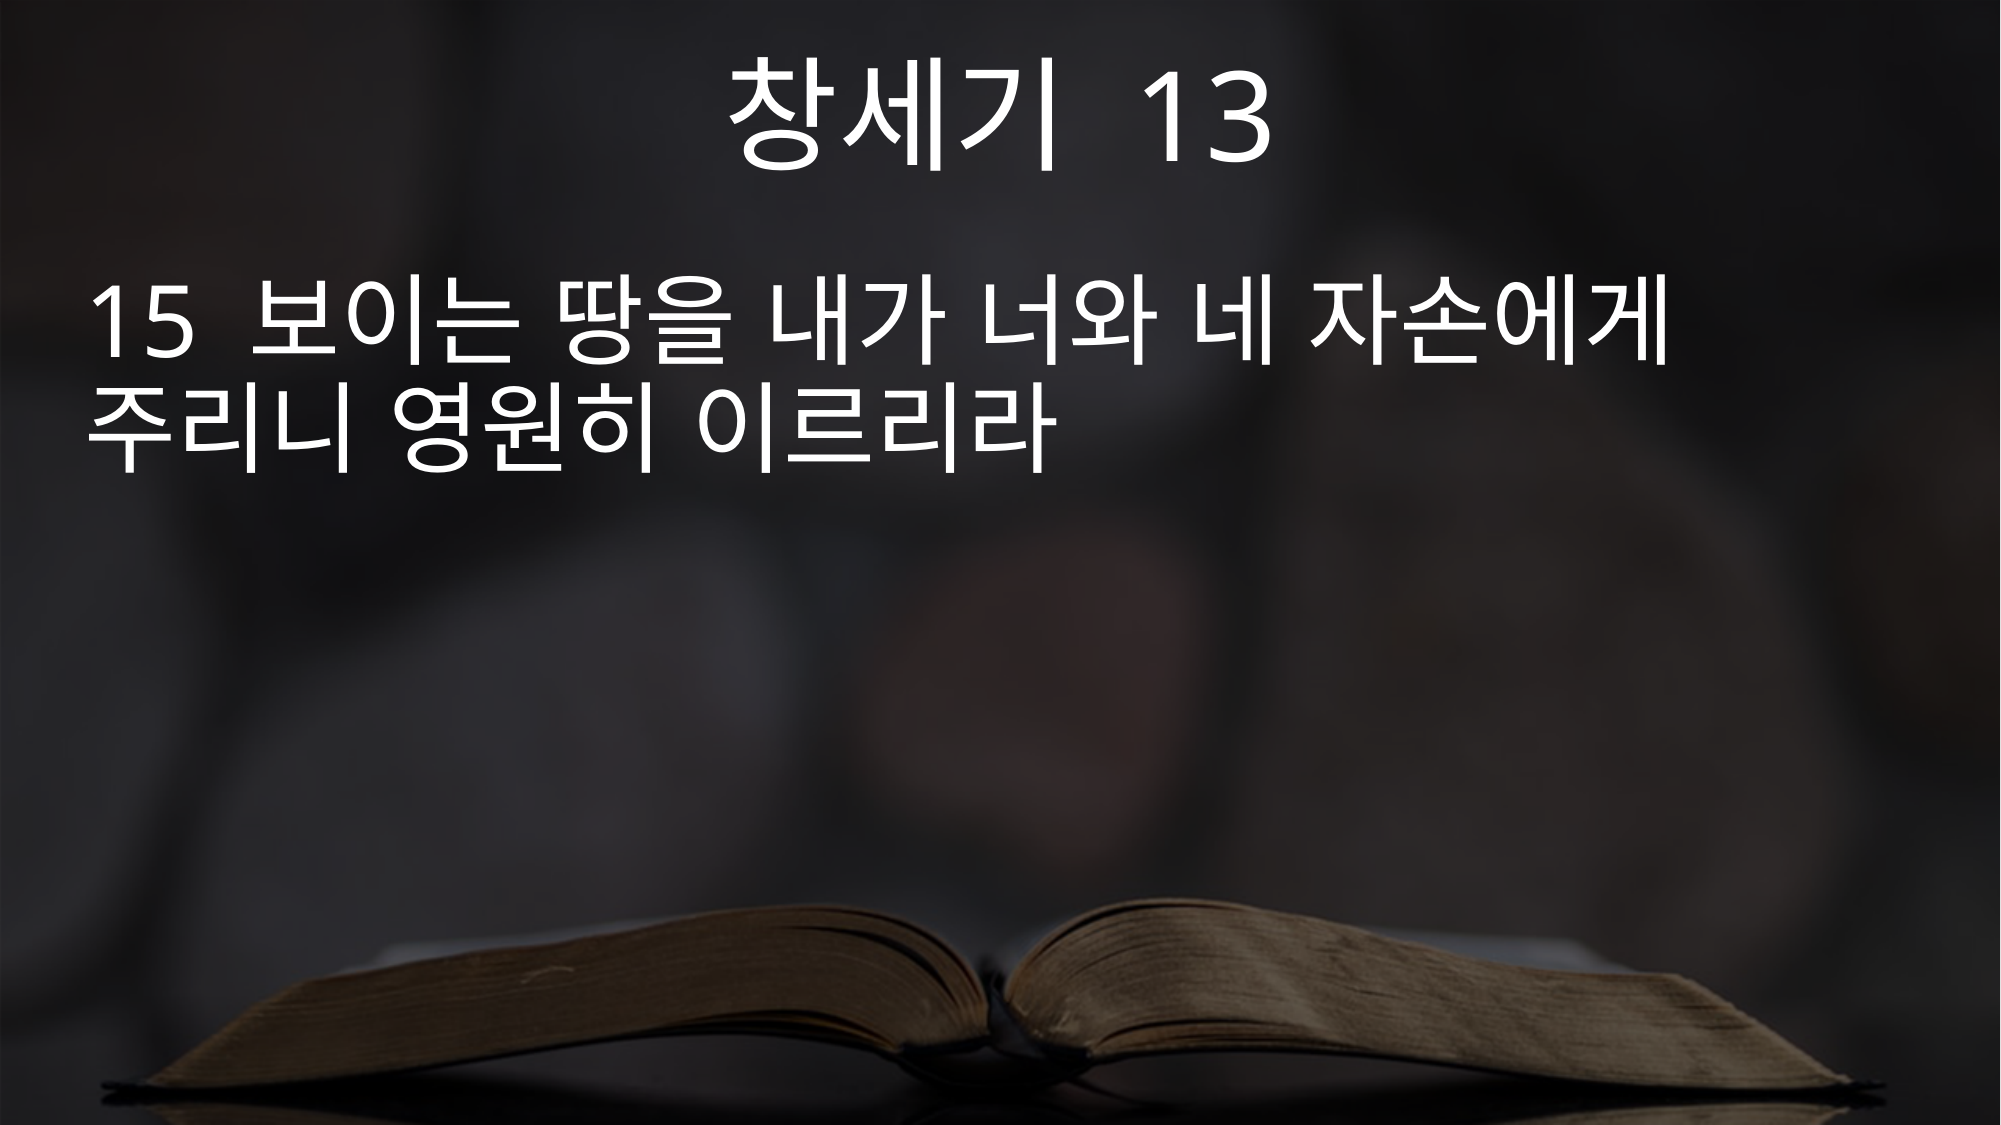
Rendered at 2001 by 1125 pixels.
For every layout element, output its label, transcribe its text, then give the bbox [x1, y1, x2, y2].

picture [0, 0, 2001, 1125]
list 15 보이는 땅을 내가 너와 네 자손에게 주리니 영원히 이르리라 [69, 263, 1953, 423]
footer 창세기 13 [0, 32, 2000, 192]
